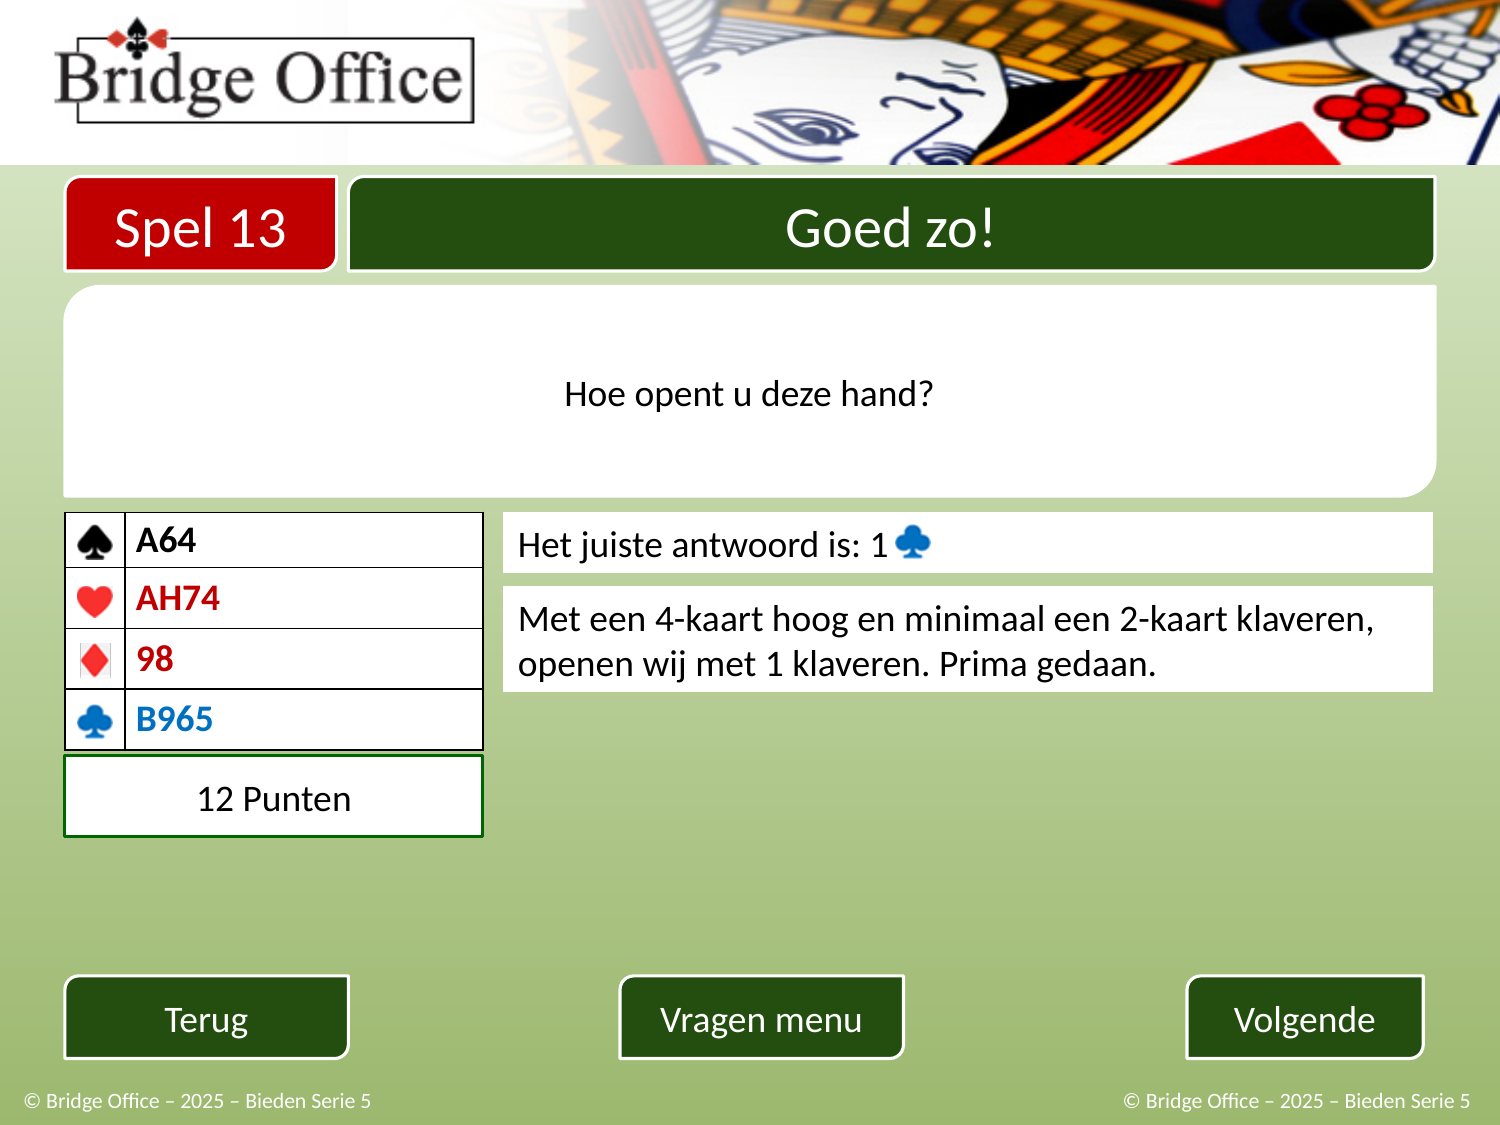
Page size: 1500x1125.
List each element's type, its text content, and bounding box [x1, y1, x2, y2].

table_cell [66, 629, 124, 688]
table_cell B965 [126, 690, 482, 749]
picture [895, 524, 932, 561]
text_box © Bridge Office – 2025 – Bieden Serie 5 [1107, 1079, 1500, 1121]
table_cell [66, 690, 124, 749]
text_box Met een 4-kaart hoog en minimaal een 2-kaart klaveren, openen wij met 1 klaveren. Prima gedaan. [503, 586, 1433, 692]
table_cell [66, 568, 124, 628]
picture [77, 703, 113, 740]
text_box Goed zo! [346, 179, 1437, 273]
text_box Vragen menu [618, 974, 906, 1061]
picture [77, 585, 113, 618]
table_cell 98 [126, 629, 482, 688]
text_box Volgende [1185, 974, 1425, 1061]
text_box 12 Punten [63, 754, 484, 838]
text_box © Bridge Office – 2025 – Bieden Serie 5 [8, 1079, 393, 1121]
text_box Terug [63, 974, 350, 1061]
table_cell AH74 [126, 568, 482, 628]
text_box Het juiste antwoord is: 1 [503, 512, 1433, 573]
table_header A64 [126, 513, 482, 567]
picture [0, 0, 1500, 166]
table_header [66, 513, 124, 567]
text_box Spel 13 [63, 179, 339, 273]
picture [77, 643, 113, 679]
text_box Hoe opent u deze hand? [63, 284, 1437, 498]
picture [77, 524, 113, 561]
